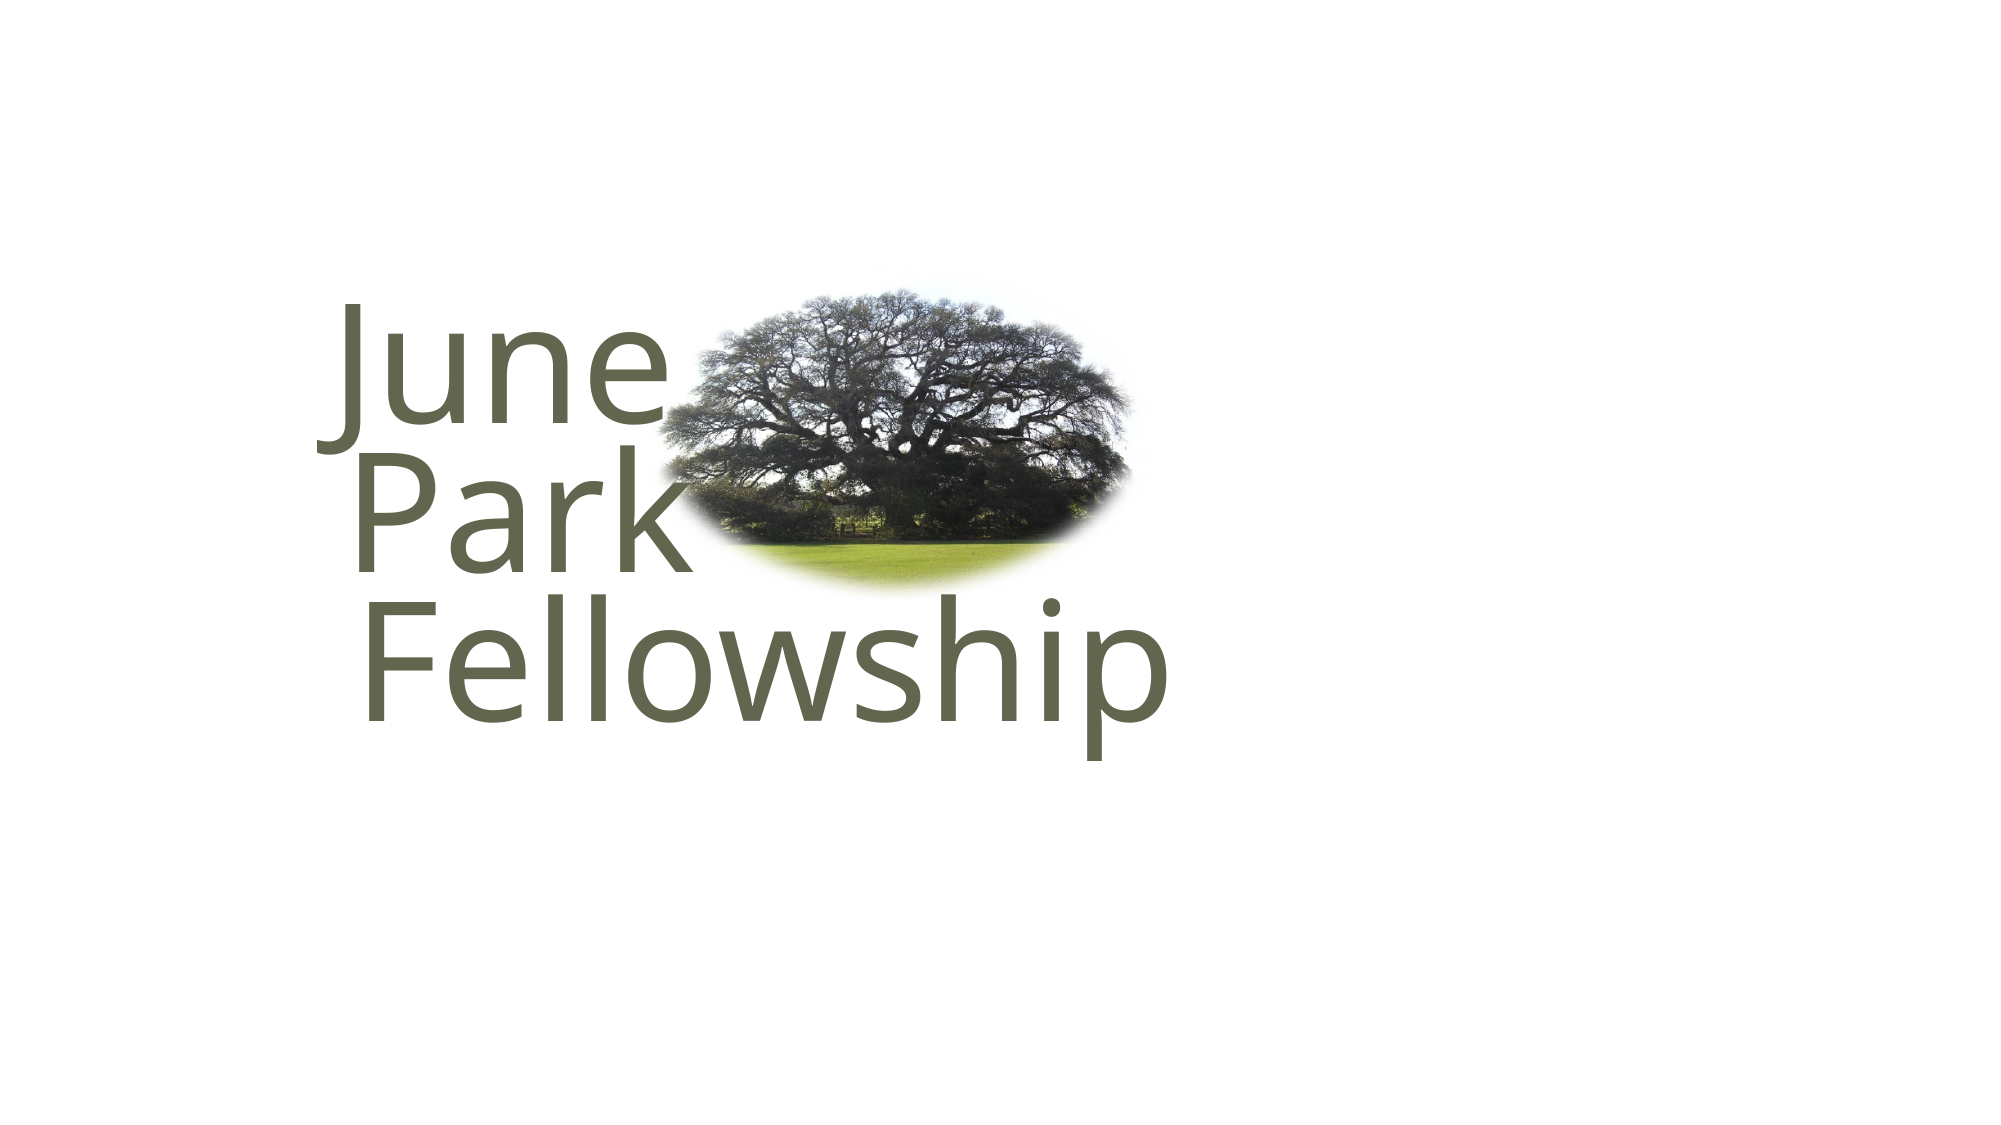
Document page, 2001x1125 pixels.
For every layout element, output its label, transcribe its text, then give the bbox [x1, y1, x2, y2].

text_box Park [328, 398, 711, 614]
text_box Fellowship [338, 547, 1192, 762]
picture [636, 266, 1156, 603]
text_box June [315, 249, 691, 465]
